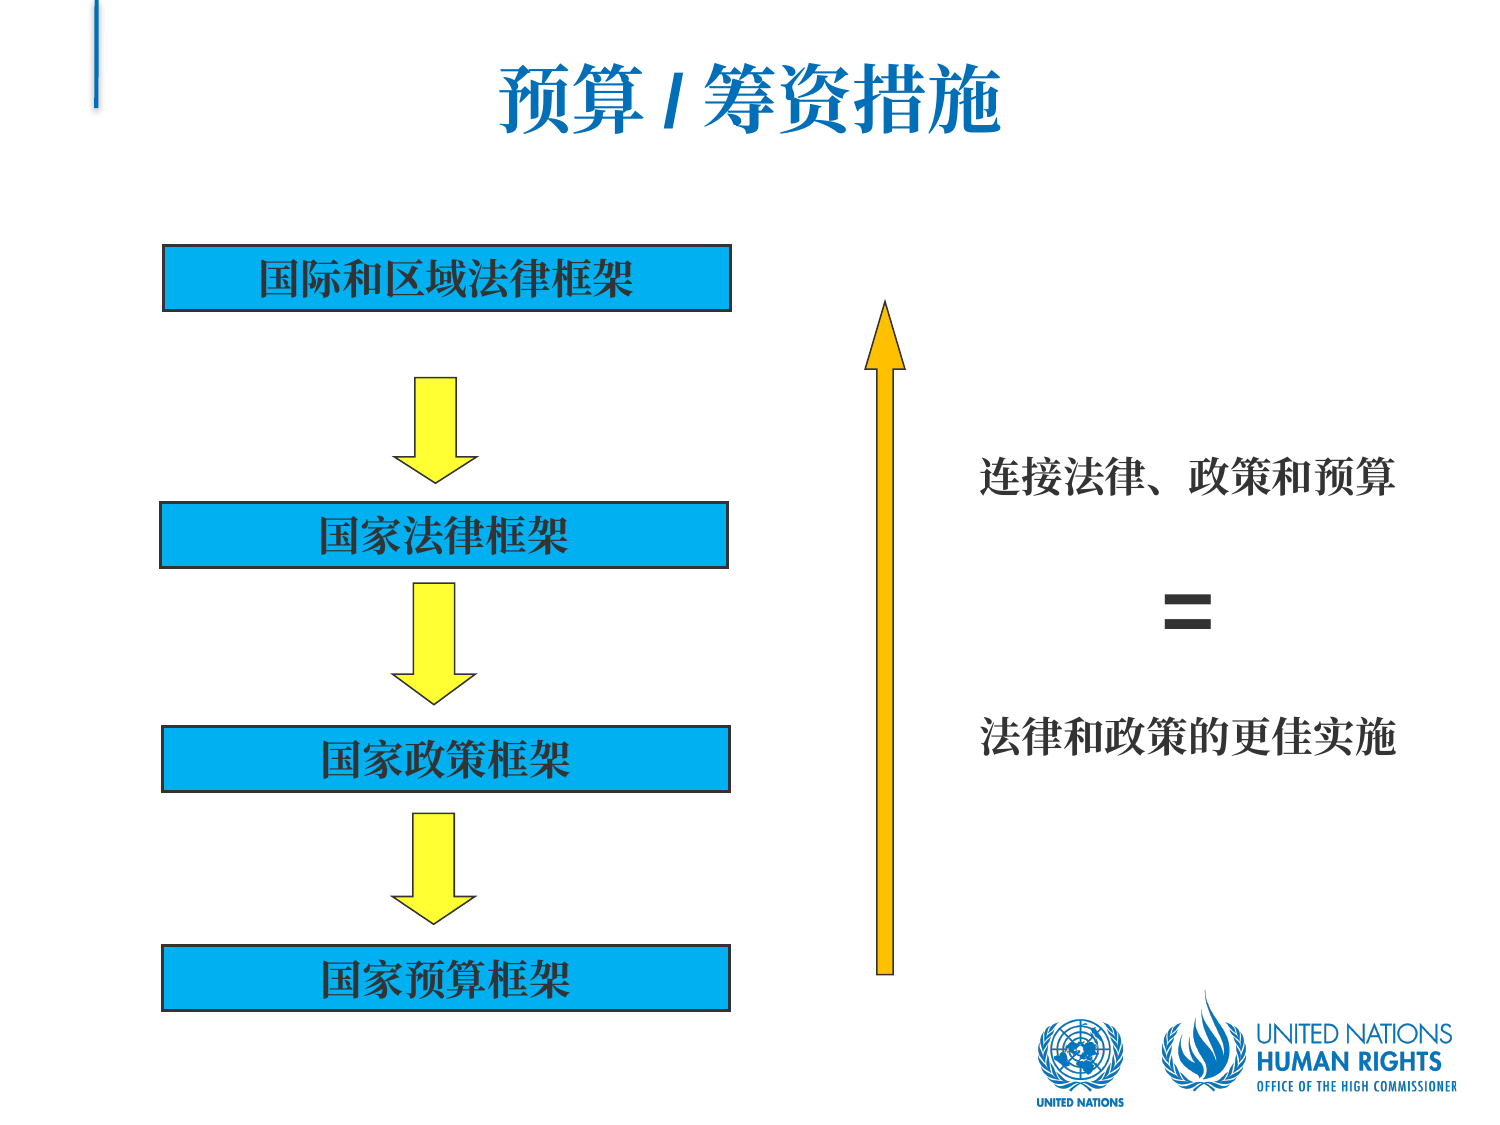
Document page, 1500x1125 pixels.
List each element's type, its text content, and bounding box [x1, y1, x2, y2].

text_box [1251, 716, 1330, 729]
text_box [865, 301, 905, 975]
text_box [392, 813, 475, 925]
text_box 预算/筹资措施 [62, 45, 1437, 224]
text_box [194, 0, 1500, 189]
text_box [394, 377, 477, 484]
text_box 国家法律框架 [160, 502, 728, 568]
text_box 国家预算框架 [162, 945, 730, 1011]
text_box [392, 583, 476, 705]
text_box 连接法律、政策和预算 = 法律和政策的更佳实施 [952, 443, 1424, 769]
text_box 国家政策框架 [162, 726, 730, 792]
picture [1037, 990, 1457, 1107]
text_box [1278, 718, 1439, 798]
text_box 国际和区域法律框架 [163, 245, 731, 311]
